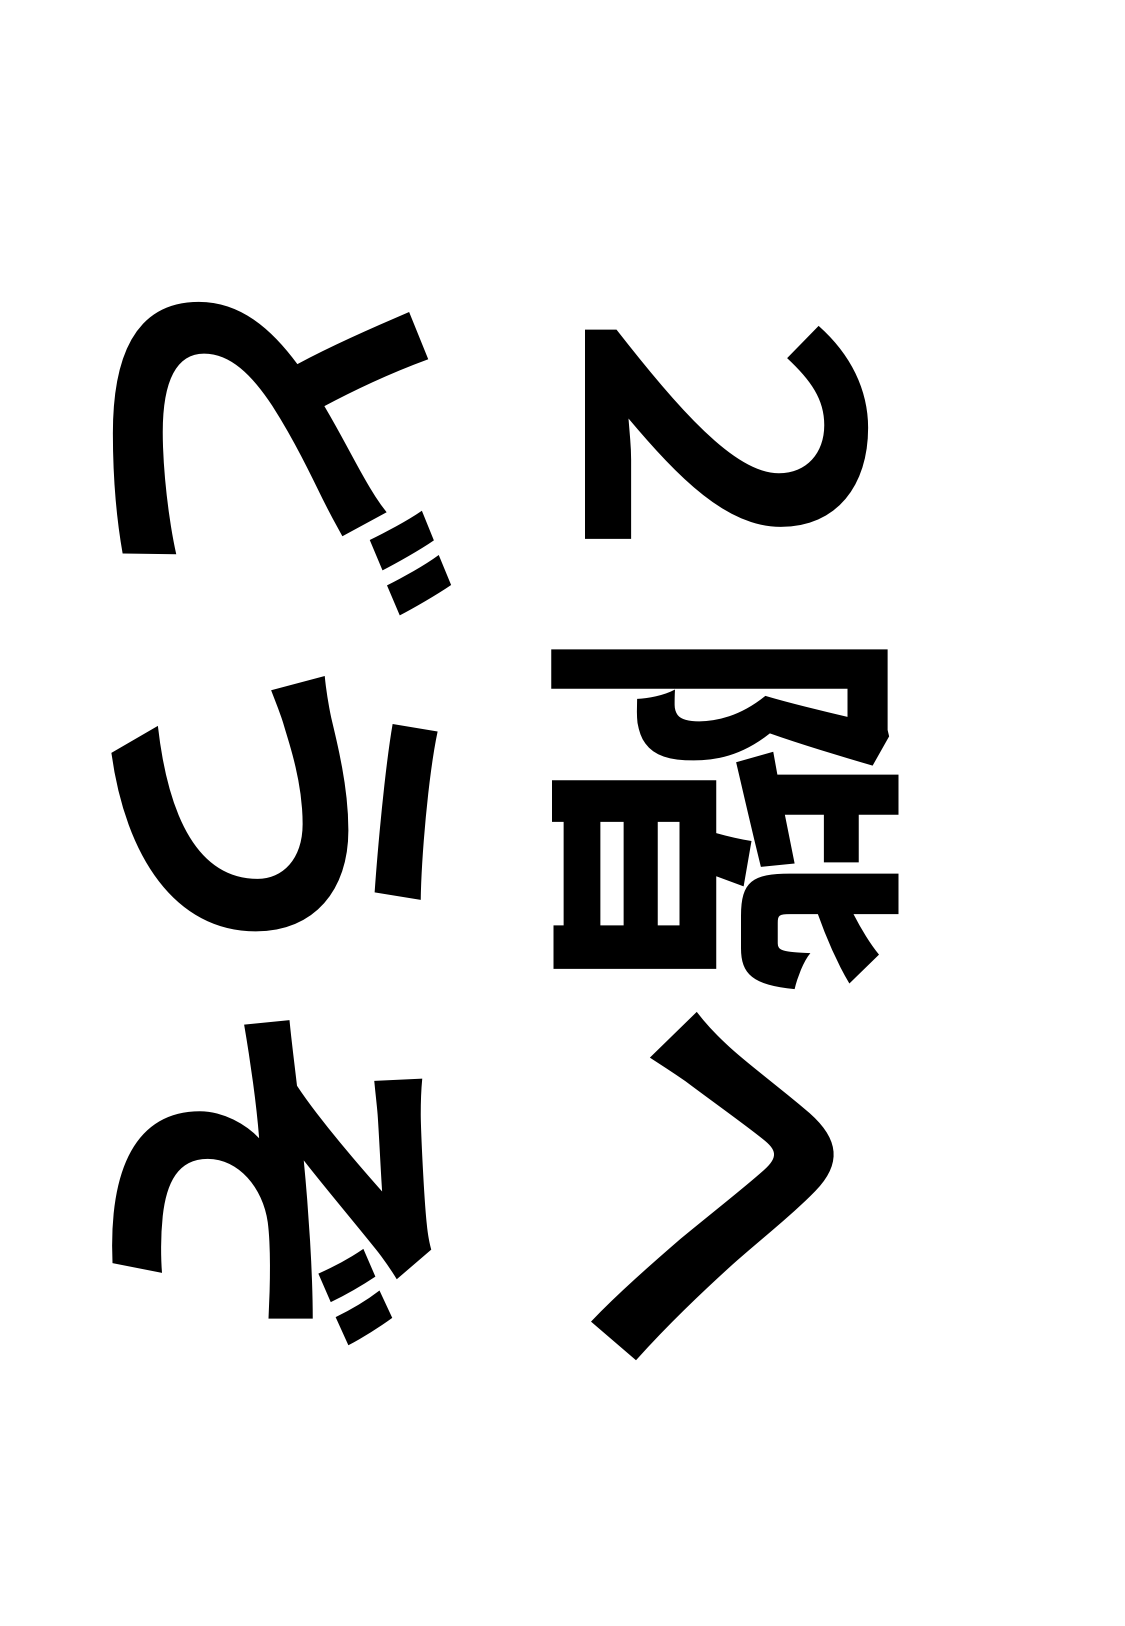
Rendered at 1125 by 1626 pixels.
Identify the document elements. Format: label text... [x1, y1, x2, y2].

text_box ２階へ どうぞ [53, 120, 993, 1499]
